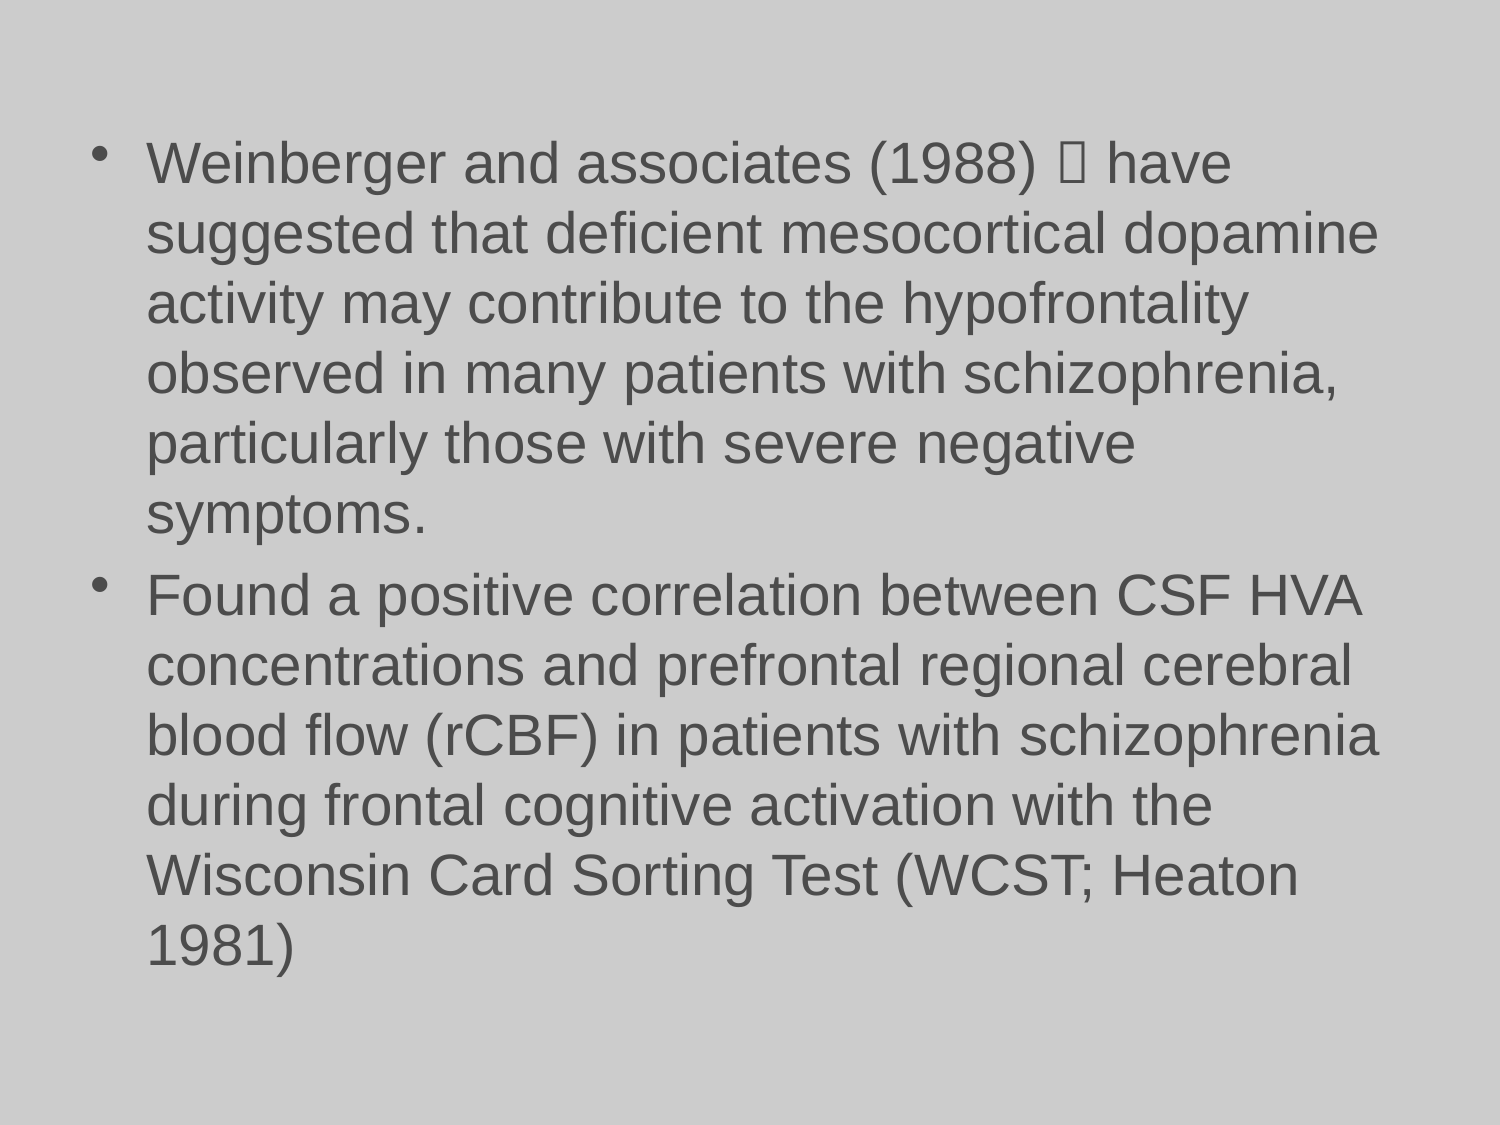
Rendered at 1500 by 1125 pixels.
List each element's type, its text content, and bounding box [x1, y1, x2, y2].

list Weinberger and associates (1988)  have suggested that deficient mesocortical dopamine activity may contribute to the hypofrontality observed in many patients with schizophrenia, particularly those with severe negative symptoms. Found a positive correlation between CSF HVA concentrations and prefrontal regional cerebral blood flow (rCBF) in patients with schizophrenia during frontal cognitive activation with the Wisconsin Card Sorting Test (WCST; Heaton 1981) [74, 117, 1426, 726]
